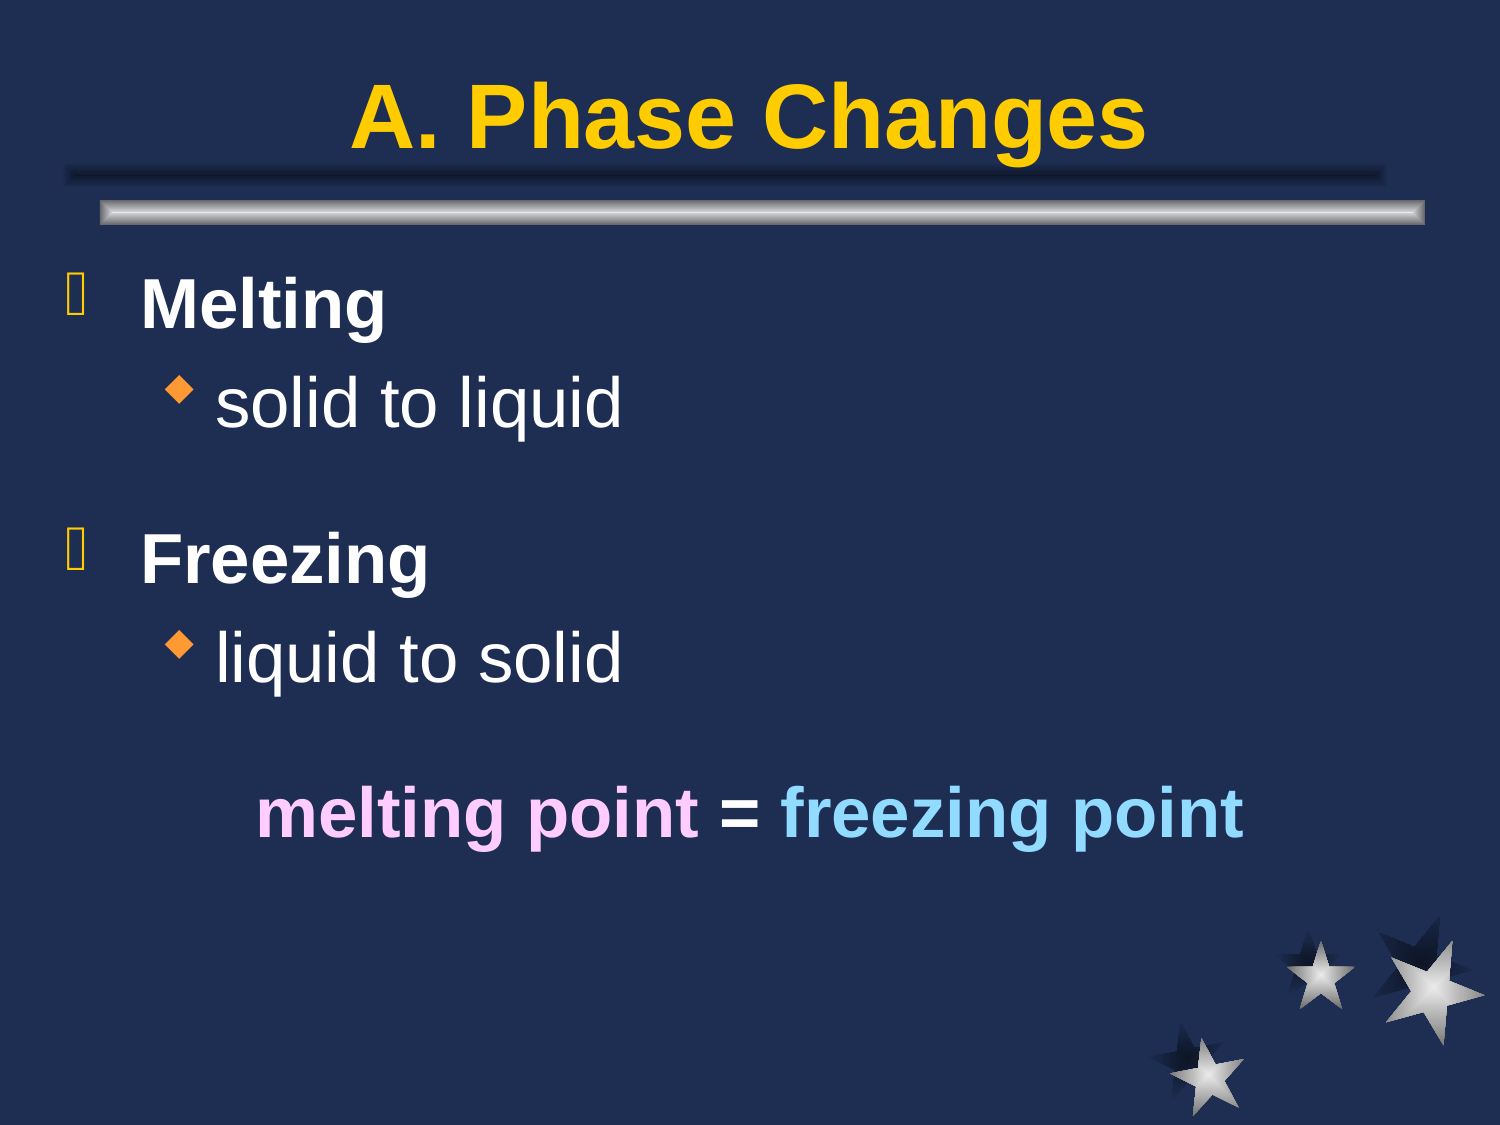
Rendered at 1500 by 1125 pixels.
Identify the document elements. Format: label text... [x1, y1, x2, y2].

title A. Phase Changes [112, 37, 1388, 176]
list Melting solid to liquid Freezing liquid to solid melting point = freezing point [49, 249, 1451, 1076]
